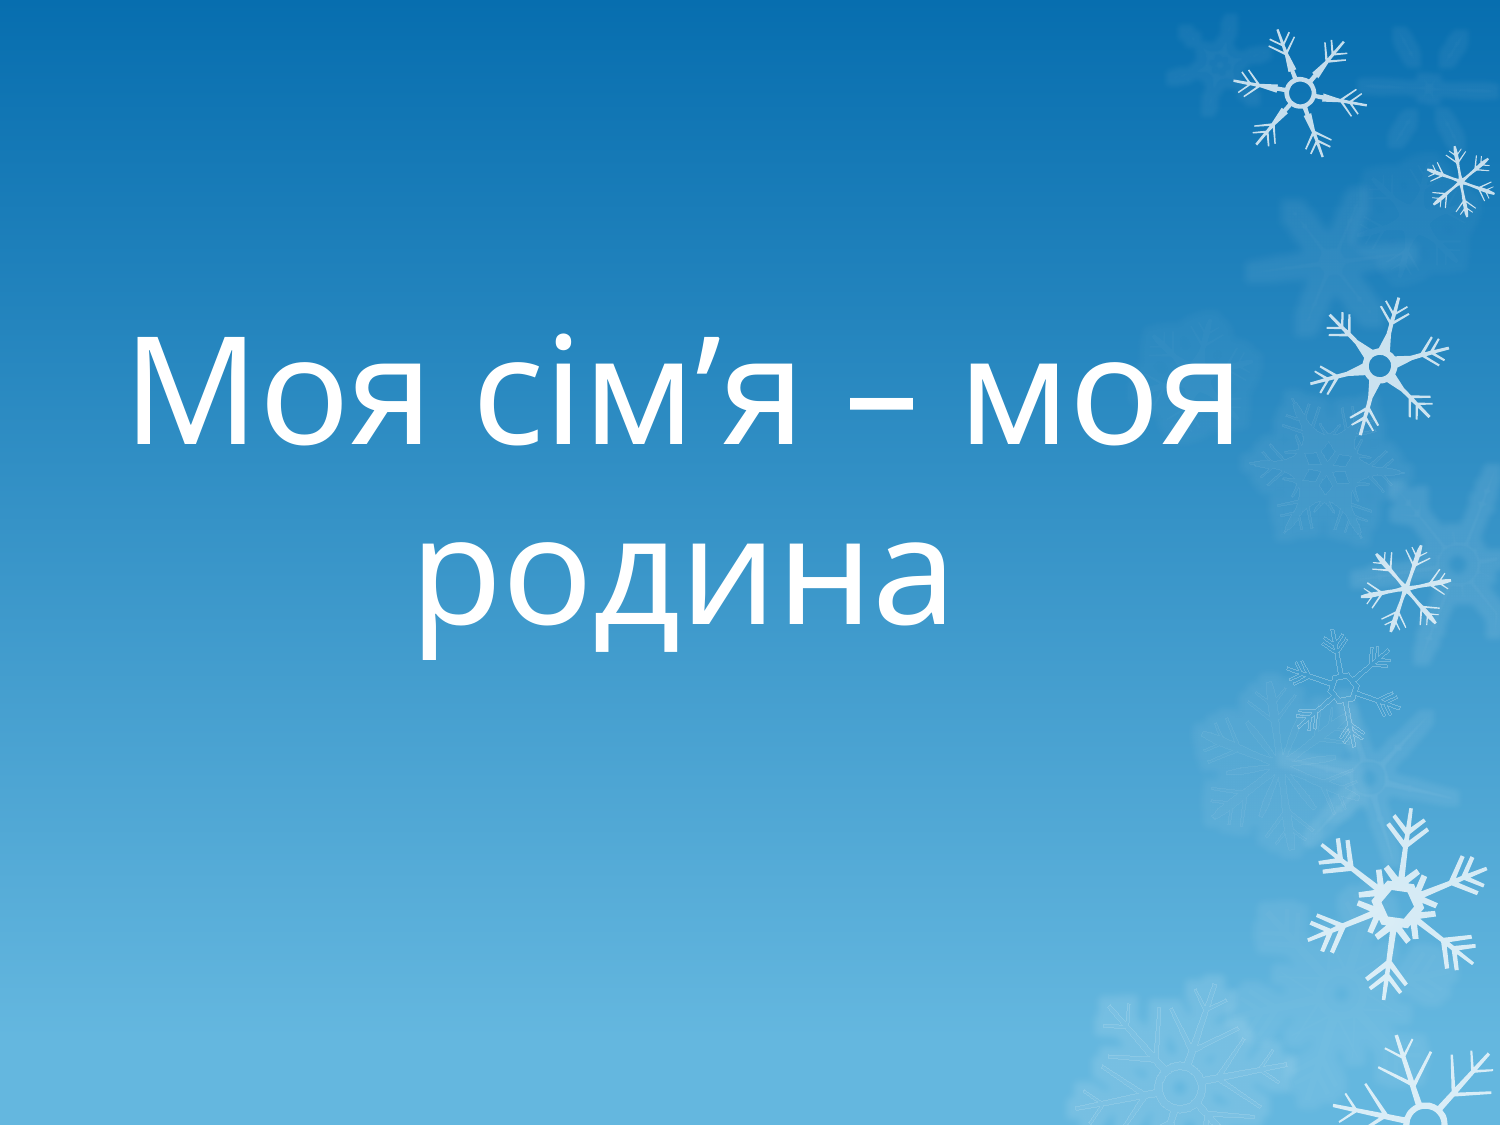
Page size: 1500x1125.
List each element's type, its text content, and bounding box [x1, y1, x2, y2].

title Моя сім’я – моя родина [100, 420, 1268, 663]
subtitle [135, 266, 1304, 492]
